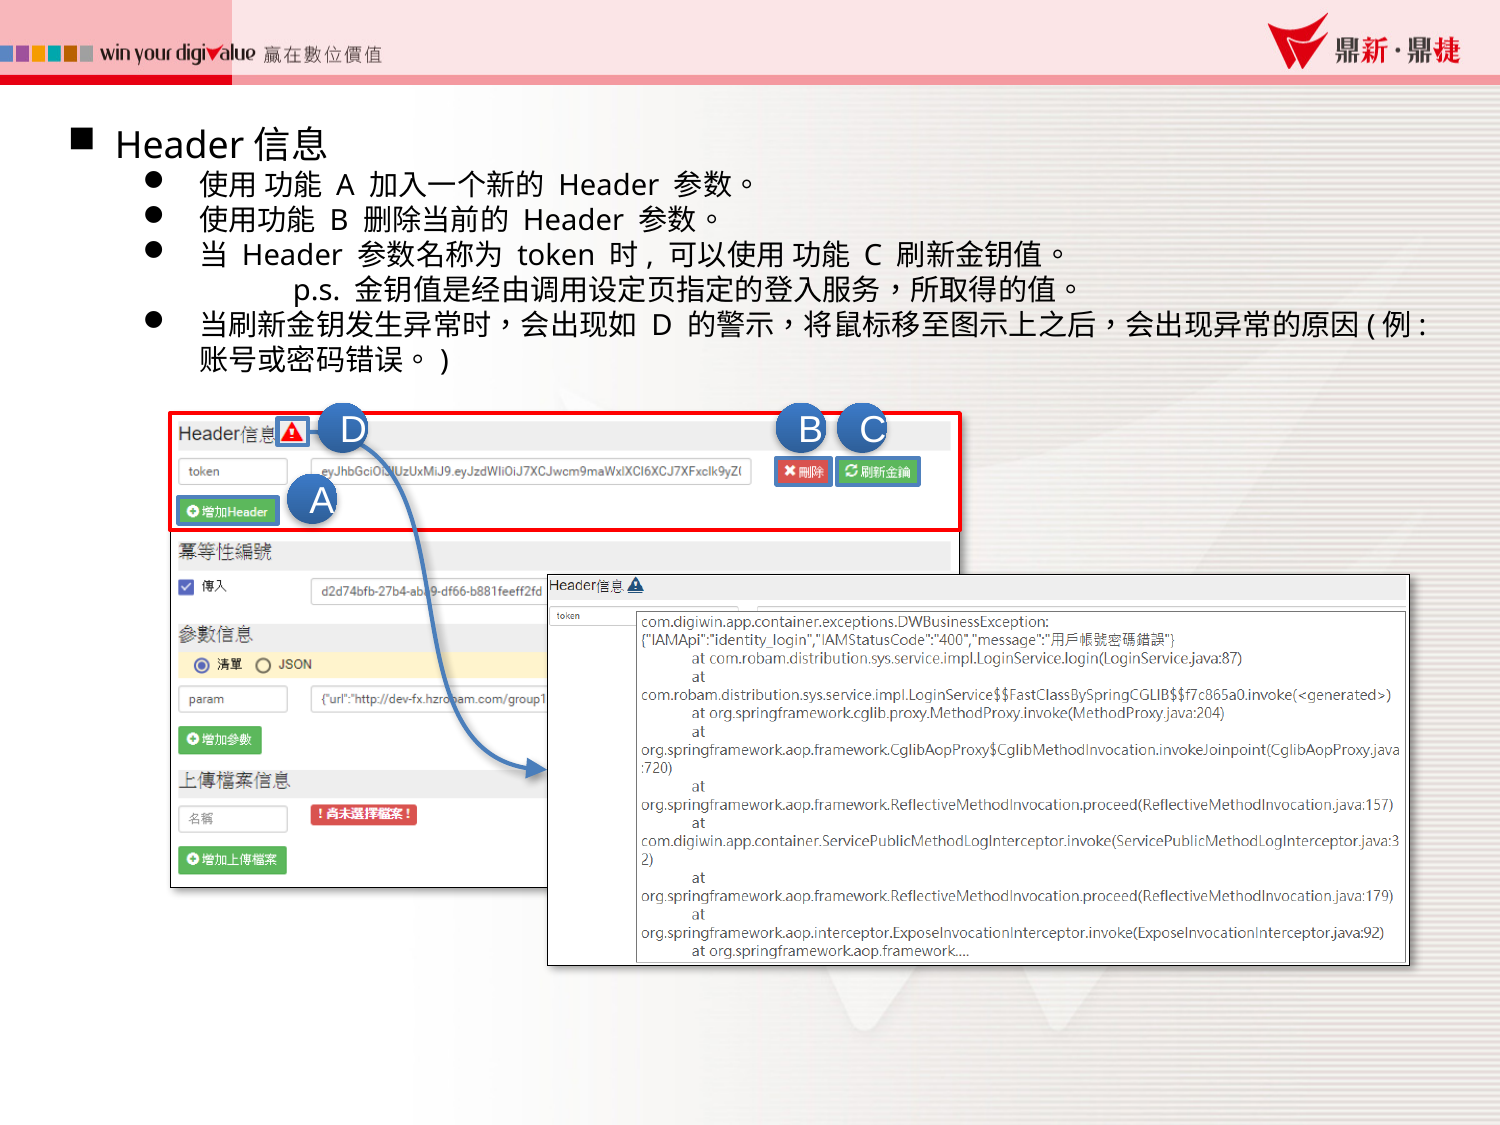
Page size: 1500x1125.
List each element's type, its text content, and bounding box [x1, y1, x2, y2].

picture [0, 0, 1500, 1125]
text_box Header信息 使用 功能 A 加入一个新的 Header 参数。 使用功能 B 删除当前的 Header 参数。 当 Header 参数名称为 token 时, 可以使用 功能 C 刷新金钥值。 p.s. 金钥值是经由调用设定页指定的登入服务，所取得的值。 当刷新金钥发生异常时，会出现如 D 的警示，将鼠标移至图示上之后，会出现异常的原因(例:账号或密码错误。) [53, 113, 1437, 811]
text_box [170, 402, 1410, 966]
